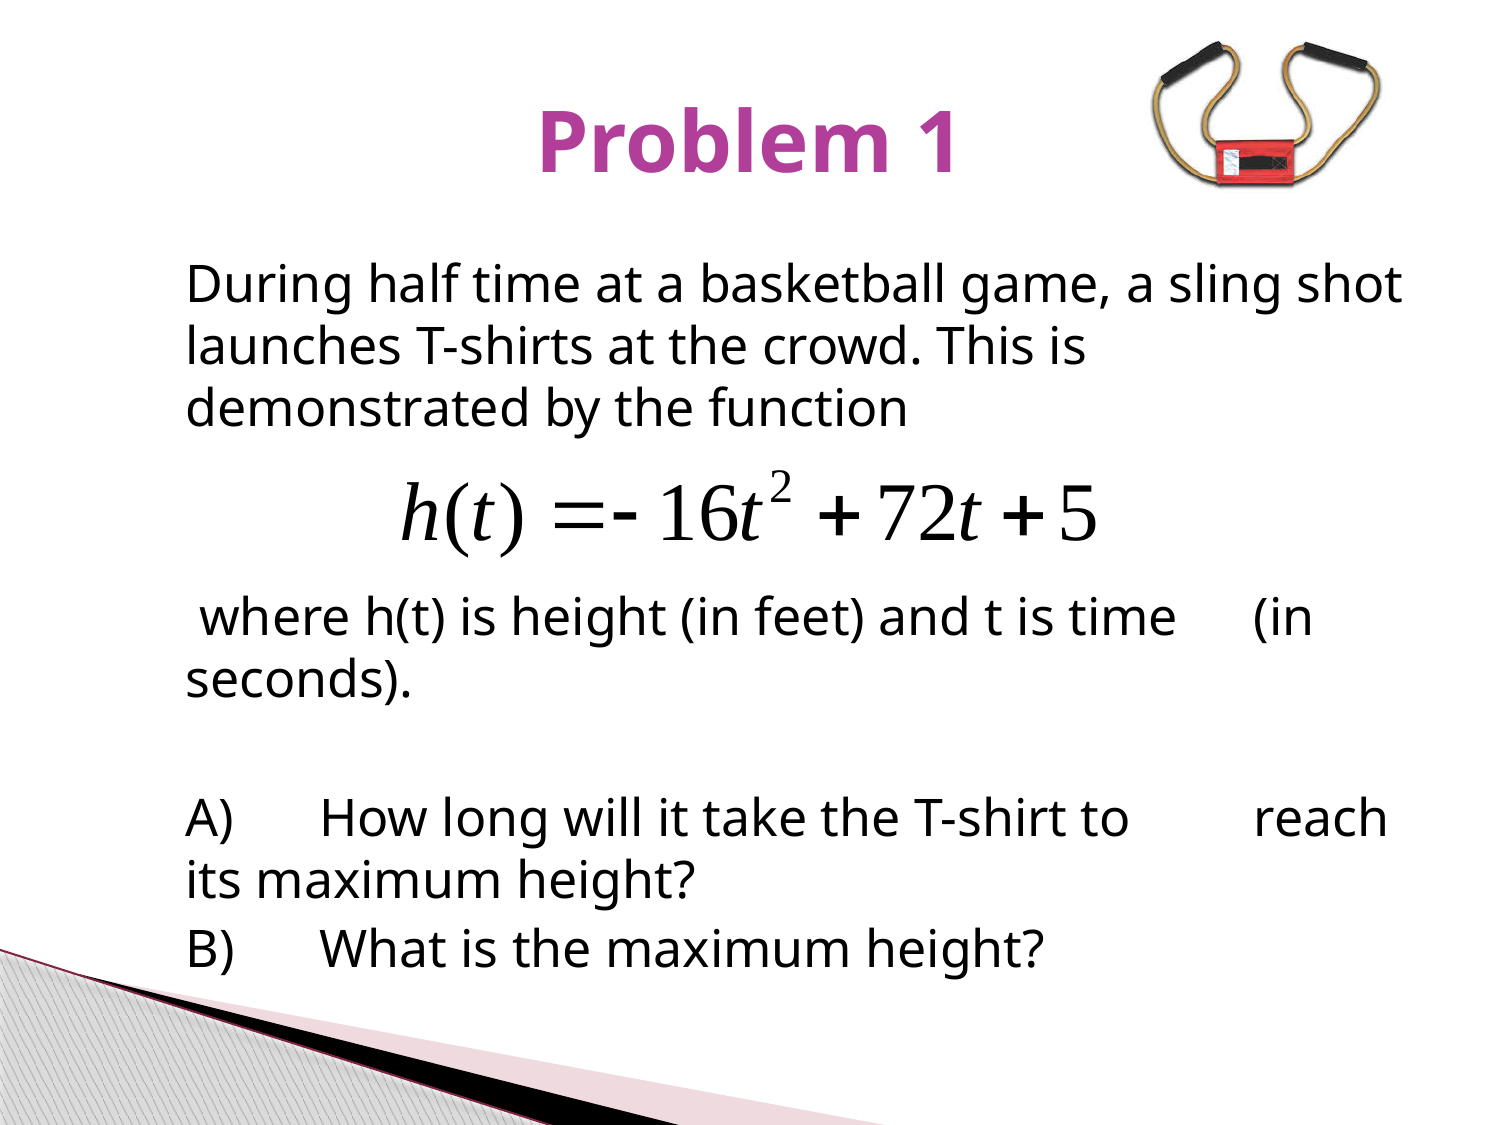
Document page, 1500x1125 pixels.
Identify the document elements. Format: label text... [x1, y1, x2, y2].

title Problem 1 [75, 45, 1425, 233]
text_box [387, 449, 1110, 576]
picture [1137, 24, 1388, 213]
list During half time at a basketball game, a sling shot launches T-shirts at the crowd. This is demonstrated by the function where h(t) is height (in feet) and t is time (in seconds). A) How long will it take the T-shirt to reach its maximum height? B) What is the maximum height? [75, 243, 1425, 986]
